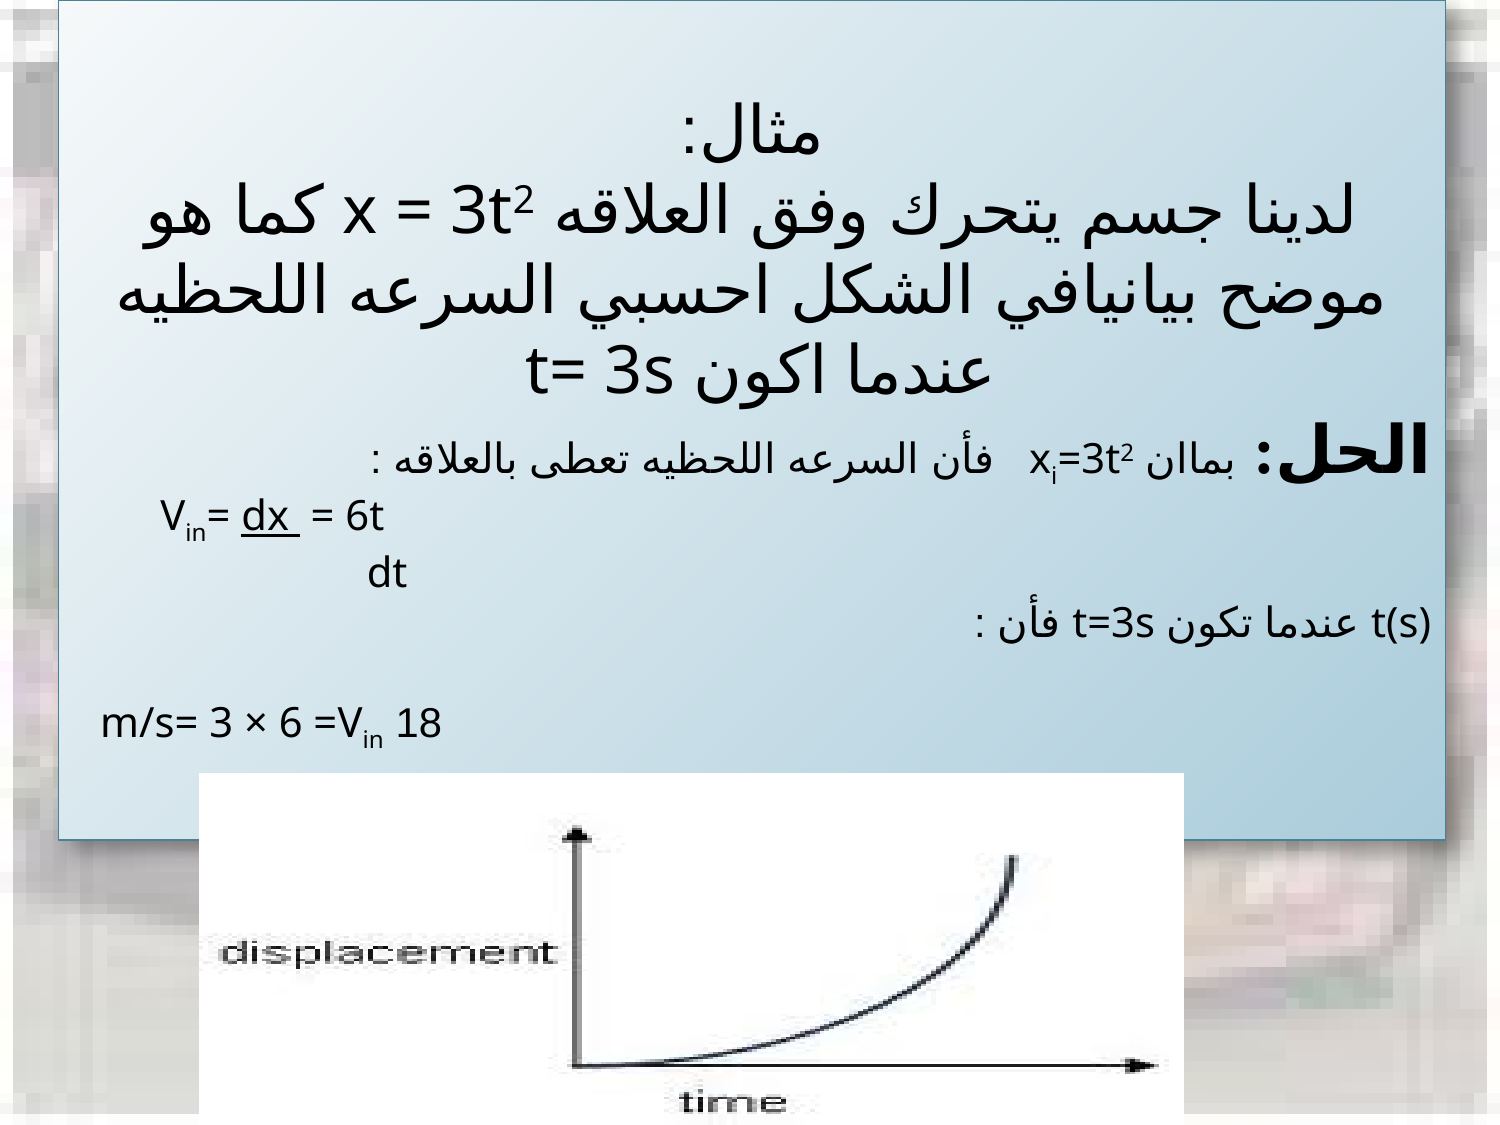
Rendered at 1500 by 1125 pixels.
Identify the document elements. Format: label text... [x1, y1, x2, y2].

picture [0, 0, 1500, 1125]
text_box مثال: لدينا جسم يتحرك وفق العلاقه x = 3t2 كما هو موضح بيانيافي الشكل احسبي السرعه اللحظيه عندما اكون t= 3s الحل: بماان xi=3t2 فأن السرعه اللحظيه تعطى بالعلاقه : Vin= dx = 6t dt t(s) عندما تكون t=3s فأن : 18 m/s= 3 × 6 =Vin [58, 0, 1446, 841]
